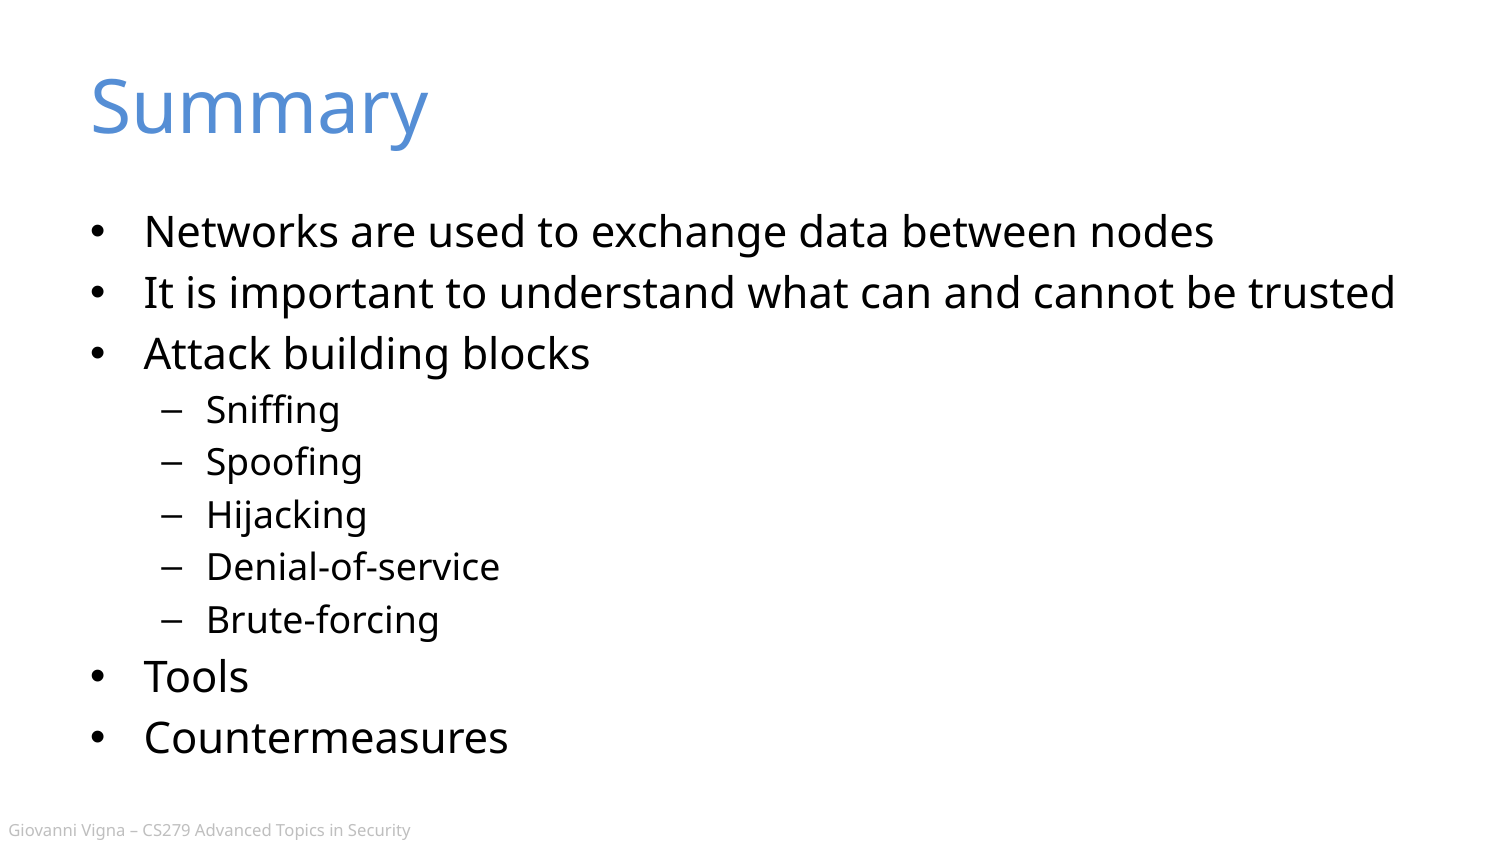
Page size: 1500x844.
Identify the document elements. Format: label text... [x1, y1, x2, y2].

list Networks are used to exchange data between nodes It is important to understand what can and cannot be trusted Attack building blocks Sniffing Spoofing Hijacking Denial-of-service Brute-forcing Tools Countermeasures [75, 196, 1425, 813]
title Summary [75, 33, 1425, 175]
